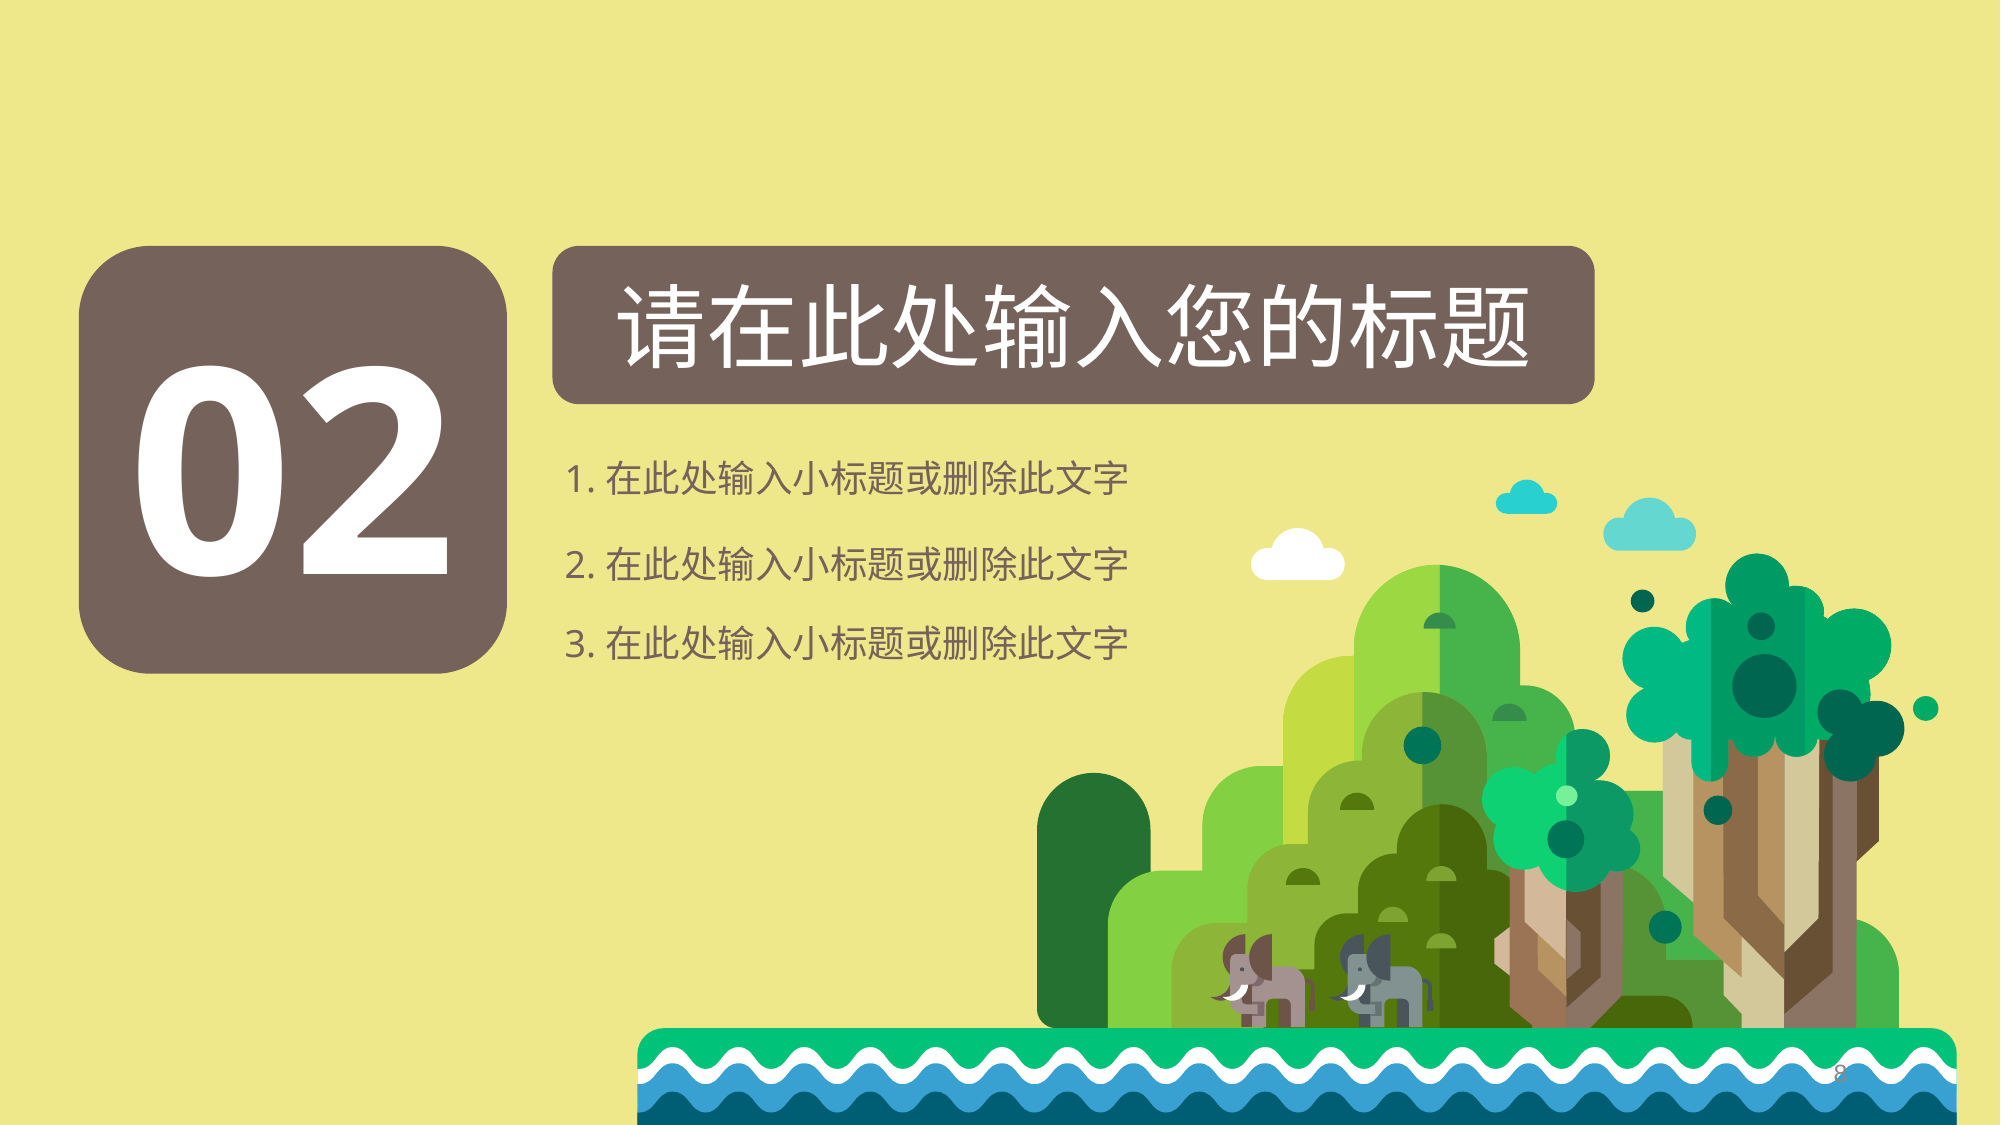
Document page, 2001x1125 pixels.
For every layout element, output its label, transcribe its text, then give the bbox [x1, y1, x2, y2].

text_box [1863, 1047, 1957, 1084]
text_box [1603, 497, 1697, 551]
text_box [1370, 966, 1423, 1028]
text_box [1648, 910, 1682, 944]
text_box [1426, 866, 1457, 882]
text_box [1592, 995, 1693, 1028]
text_box [1252, 977, 1265, 987]
text_box [1711, 553, 1805, 782]
text_box [1817, 689, 1905, 782]
text_box [1283, 655, 1354, 844]
text_box [1171, 692, 1422, 1028]
text_box [637, 1063, 1412, 1112]
text_box 1.在此处输入小标题或删除此文字 [549, 447, 1145, 508]
text_box [1811, 1103, 1839, 1112]
text_box [1370, 977, 1383, 987]
text_box [1495, 479, 1558, 514]
text_box [1201, 766, 1283, 925]
text_box [1426, 933, 1457, 949]
text_box [1745, 1103, 1774, 1112]
text_box 02 [78, 245, 507, 674]
text_box [1230, 998, 1258, 1014]
text_box [1863, 1063, 1957, 1112]
text_box [1784, 740, 1833, 1014]
text_box [1757, 742, 1784, 925]
text_box [1340, 934, 1364, 974]
text_box [637, 1028, 1957, 1068]
text_box [1625, 790, 1719, 959]
text_box [1267, 999, 1278, 1028]
text_box [1679, 1103, 1708, 1112]
text_box [1482, 733, 1567, 891]
text_box [637, 1091, 1957, 1125]
text_box [1415, 1103, 1444, 1112]
text_box [1481, 1103, 1510, 1112]
text_box [1723, 938, 1784, 1028]
text_box [1547, 1103, 1576, 1112]
text_box [1252, 966, 1305, 1028]
text_box [1403, 726, 1442, 765]
text_box [1732, 654, 1797, 718]
text_box [1241, 1014, 1252, 1027]
text_box [1857, 757, 1879, 862]
text_box [1524, 867, 1567, 960]
text_box [1662, 733, 1693, 903]
text_box [1555, 785, 1578, 807]
text_box [1230, 954, 1258, 995]
text_box [1242, 985, 1252, 1004]
text_box [1492, 703, 1527, 721]
text_box [1630, 589, 1655, 613]
text_box [1613, 1103, 1642, 1112]
text_box [1566, 729, 1641, 892]
text_box [1370, 1001, 1382, 1016]
text_box [1566, 919, 1581, 980]
text_box [1278, 999, 1290, 1028]
text_box [1210, 984, 1230, 1001]
text_box [1037, 772, 1151, 1028]
text_box [1422, 691, 1509, 876]
text_box [1537, 935, 1567, 997]
text_box [1747, 612, 1775, 641]
text_box [1509, 867, 1565, 1028]
text_box [1784, 740, 1820, 953]
text_box [1250, 528, 1345, 581]
text_box [1547, 820, 1585, 859]
text_box [1396, 999, 1409, 1028]
text_box [1328, 985, 1347, 1001]
text_box [1857, 919, 1899, 1028]
text_box [1305, 978, 1315, 999]
text_box [1107, 870, 1201, 1028]
text_box [1222, 984, 1249, 1001]
text_box [1358, 1014, 1370, 1027]
text_box [1703, 795, 1733, 825]
text_box [1565, 871, 1624, 1028]
text_box [1249, 934, 1272, 981]
text_box [1723, 740, 1784, 980]
text_box [1693, 772, 1742, 978]
text_box [1222, 934, 1246, 975]
text_box [1439, 804, 1532, 1028]
text_box [1784, 776, 1857, 1028]
text_box [1378, 906, 1409, 922]
text_box [1299, 804, 1439, 1028]
text_box [1340, 984, 1366, 1001]
text_box [1359, 985, 1370, 1004]
text_box 3.在此处输入小标题或删除此文字 [549, 612, 1145, 673]
text_box [1308, 999, 1316, 1011]
text_box [1366, 934, 1391, 981]
text_box [1354, 564, 1440, 760]
text_box [1347, 954, 1376, 996]
text_box [1285, 867, 1321, 885]
text_box [1423, 612, 1456, 629]
text_box [1494, 927, 1509, 975]
text_box 2.在此处输入小标题或删除此文字 [549, 533, 1145, 594]
text_box [1427, 999, 1434, 1011]
text_box [1440, 565, 1575, 779]
text_box [1422, 978, 1432, 1006]
text_box 请在此处输入您的标题 [552, 245, 1595, 405]
text_box [1566, 883, 1601, 1008]
slide_number 8 [1412, 1042, 1863, 1103]
text_box [637, 1047, 1412, 1084]
text_box [1623, 868, 1741, 1028]
text_box [1252, 1001, 1265, 1016]
text_box [1347, 999, 1376, 1014]
text_box [1622, 598, 1711, 782]
text_box [1912, 696, 1939, 721]
text_box [1805, 586, 1892, 755]
text_box [1340, 792, 1375, 810]
